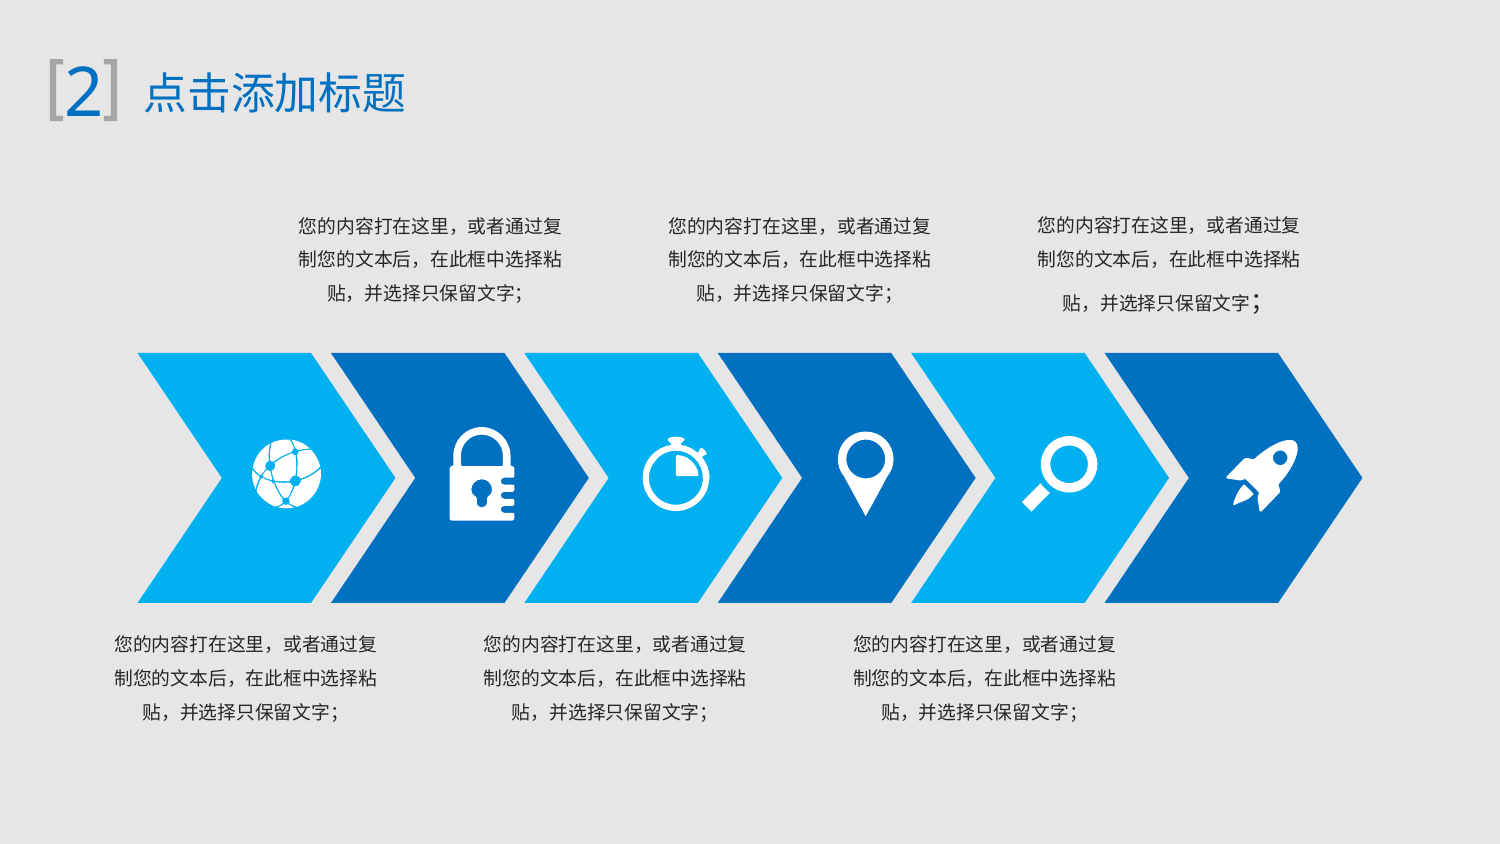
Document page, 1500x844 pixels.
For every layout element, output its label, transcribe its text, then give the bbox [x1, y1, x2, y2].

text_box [642, 436, 710, 511]
text_box [1040, 436, 1098, 493]
text_box [837, 431, 894, 517]
text_box 您的内容打在这里，或者通过复制您的文本后，在此框中选择粘贴，并选择只保留文字； [1035, 202, 1302, 316]
text_box [1102, 351, 1364, 604]
text_box [522, 351, 784, 604]
text_box [329, 351, 591, 604]
text_box 您的内容打在这里，或者通过复制您的文本后，在此框中选择粘贴，并选择只保留文字； [297, 203, 564, 305]
text_box [135, 351, 397, 604]
text_box [449, 427, 515, 521]
text_box [49, 59, 64, 122]
text_box 您的内容打在这里，或者通过复制您的文本后，在此框中选择粘贴，并选择只保留文字； [666, 203, 933, 305]
text_box [715, 351, 977, 604]
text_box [1225, 435, 1303, 512]
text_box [251, 438, 322, 509]
text_box 点击添加标题 [128, 58, 421, 126]
text_box [909, 351, 1171, 604]
text_box 2 [49, 42, 119, 138]
text_box 您的内容打在这里，或者通过复制您的文本后，在此框中选择粘贴，并选择只保留文字； [851, 621, 1118, 723]
text_box [1021, 483, 1050, 512]
text_box 您的内容打在这里，或者通过复制您的文本后，在此框中选择粘贴，并选择只保留文字； [481, 621, 748, 723]
text_box [103, 59, 118, 122]
text_box 您的内容打在这里，或者通过复制您的文本后，在此框中选择粘贴，并选择只保留文字； [112, 621, 379, 723]
